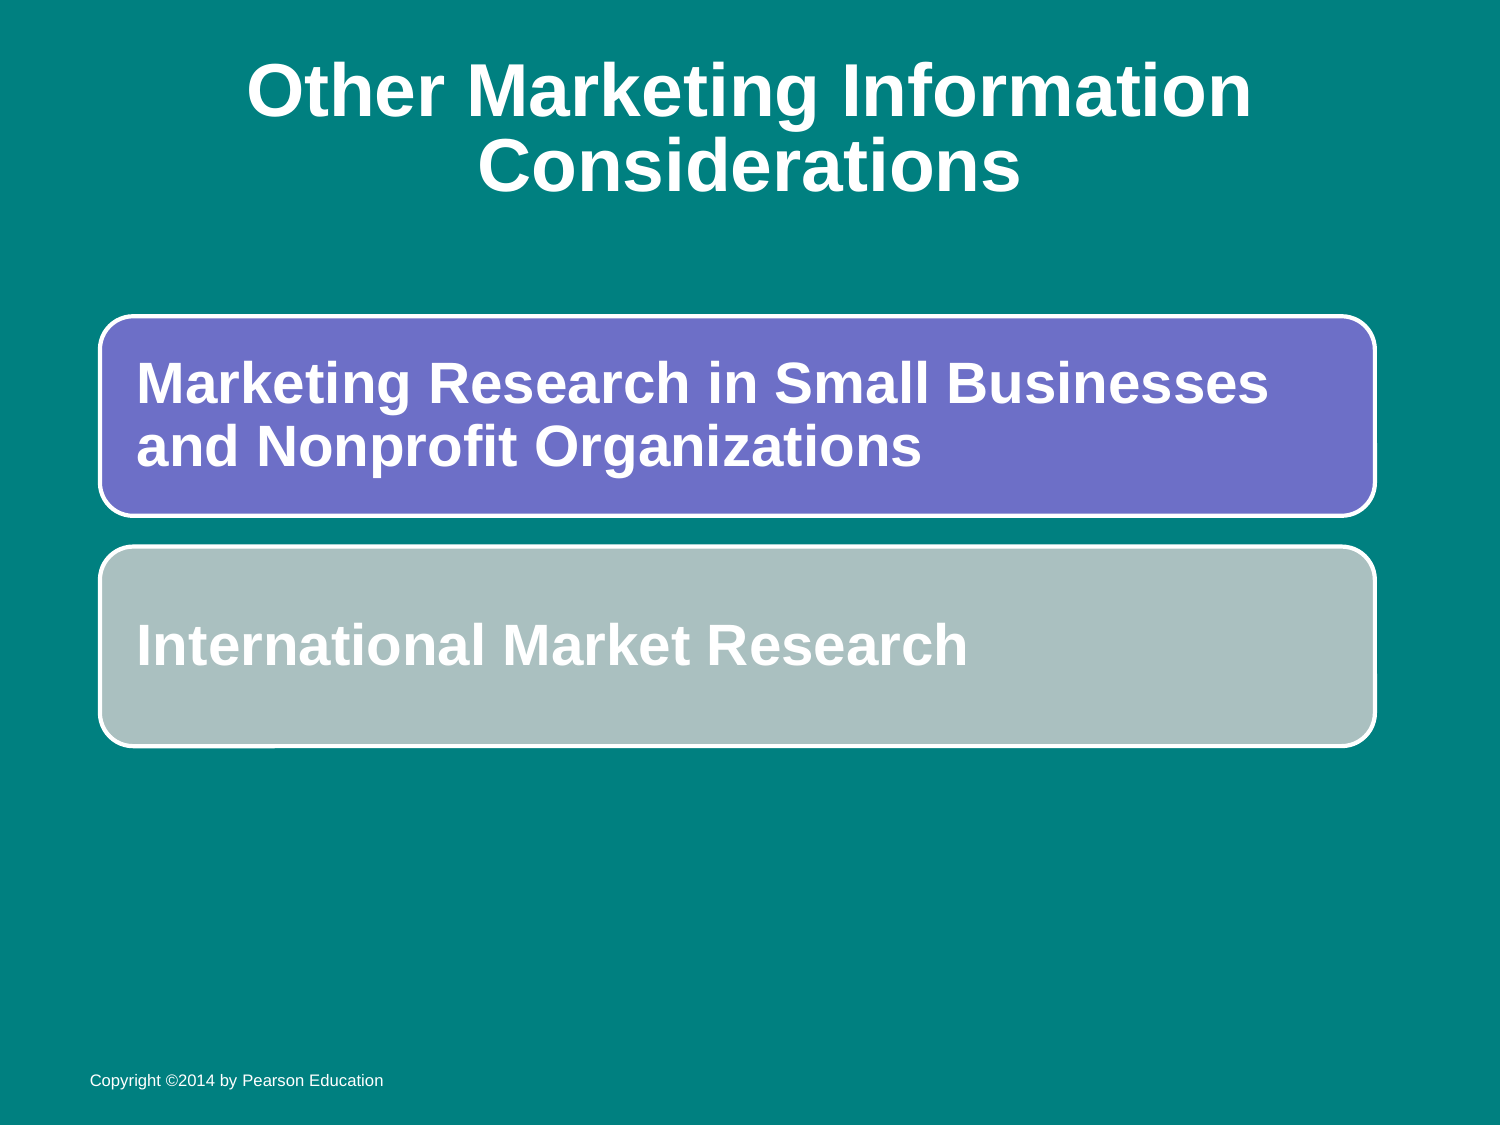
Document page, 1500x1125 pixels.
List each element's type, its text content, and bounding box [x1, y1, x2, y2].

text_box Copyright ©2014 by Pearson Education [74, 1062, 825, 1098]
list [99, 237, 1376, 826]
title Other Marketing Information Considerations [112, 37, 1388, 226]
